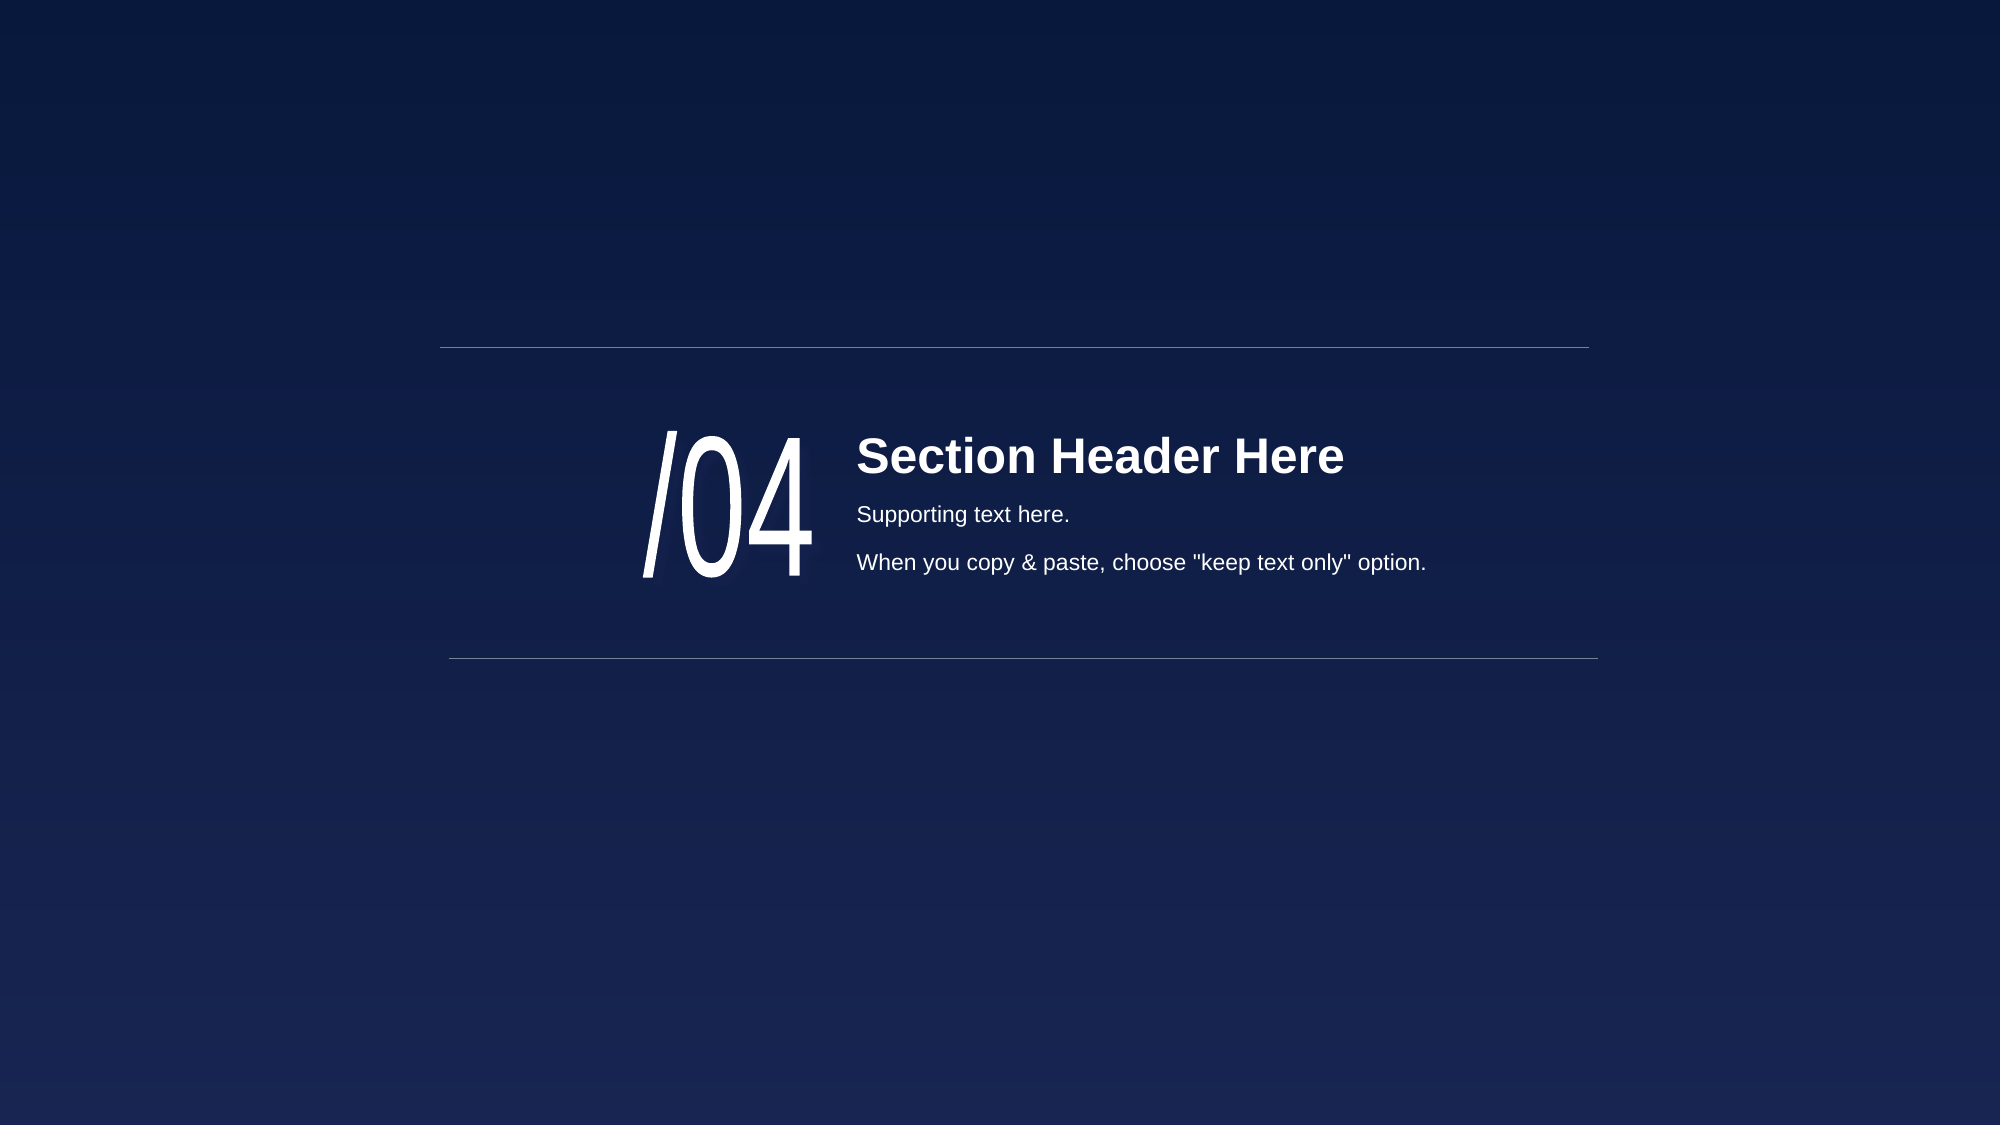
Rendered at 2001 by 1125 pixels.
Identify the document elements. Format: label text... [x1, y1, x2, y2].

title Section Header Here [841, 344, 1731, 491]
list Supporting text here. When you copy & paste, choose "keep text only" option. [841, 491, 1731, 659]
